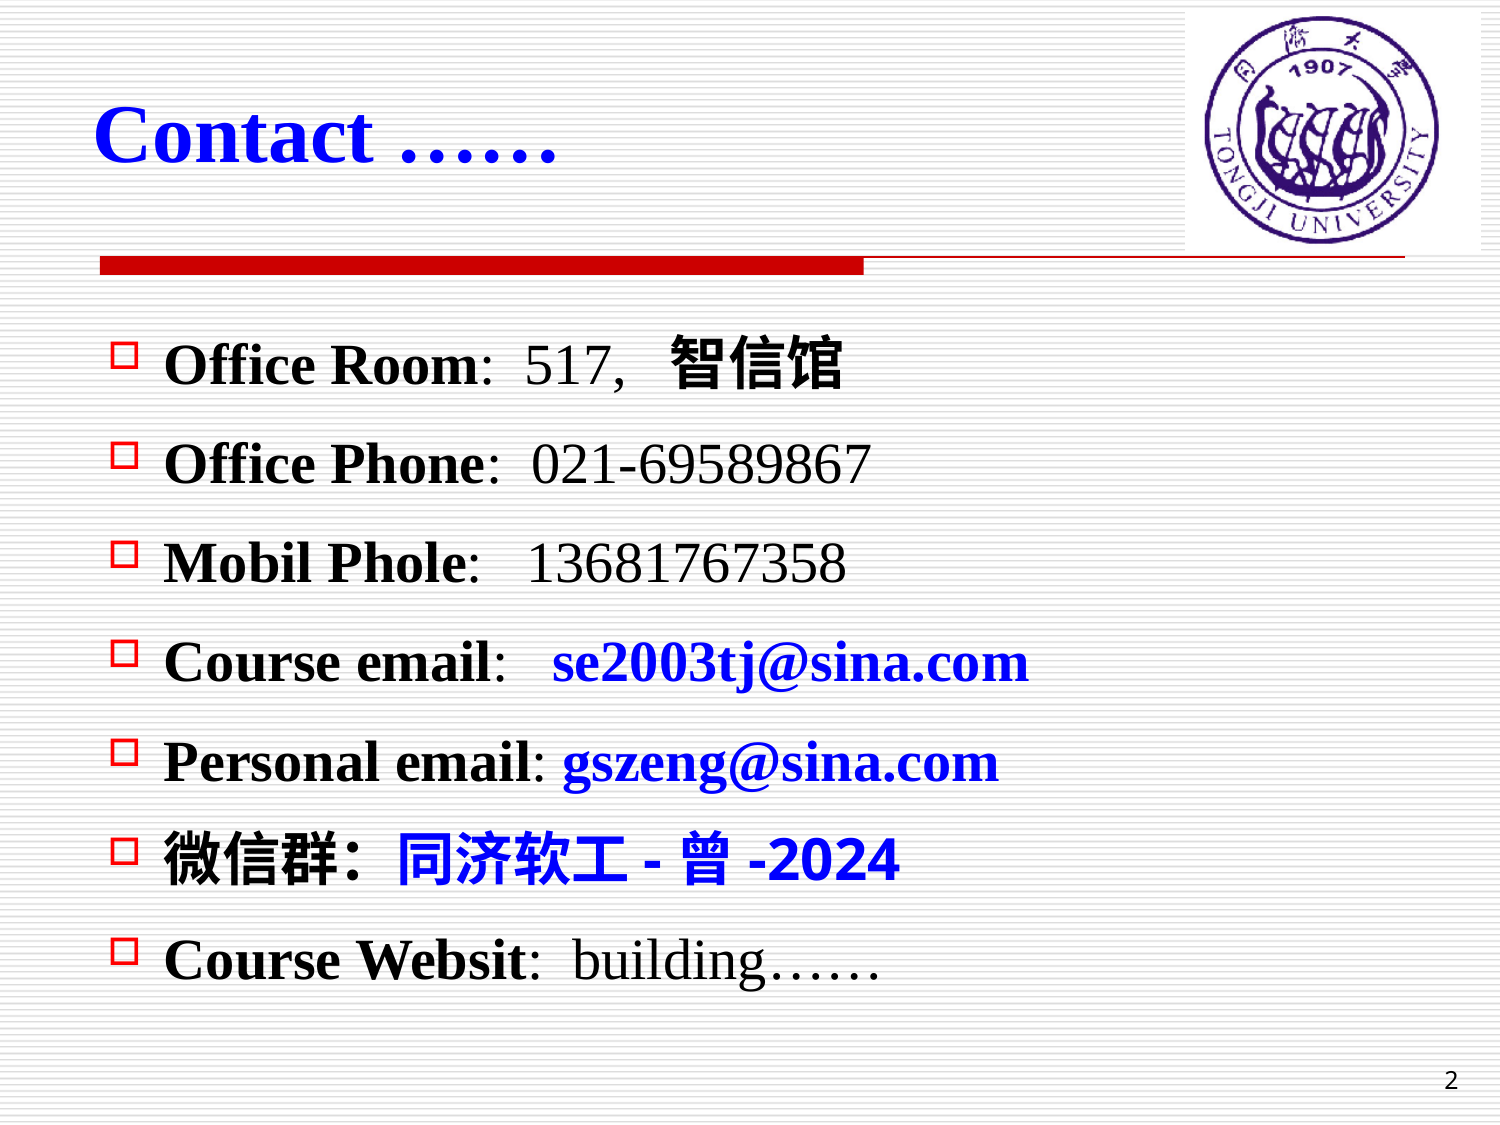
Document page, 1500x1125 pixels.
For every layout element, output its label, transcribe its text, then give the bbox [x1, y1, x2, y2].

text_box Office Room: 517, 智信馆 Office Phone: 021-69589867 Mobil Phole: 13681767358 Course email: se2003tj@sina.com Personal email: gszeng@sina.com 微信群：同济软工-曾-2024 Course Websit: building…… [92, 318, 1437, 999]
text_box Contact …… [78, 72, 578, 187]
picture [0, 0, 1500, 1125]
slide_number 2 [1399, 1056, 1474, 1106]
